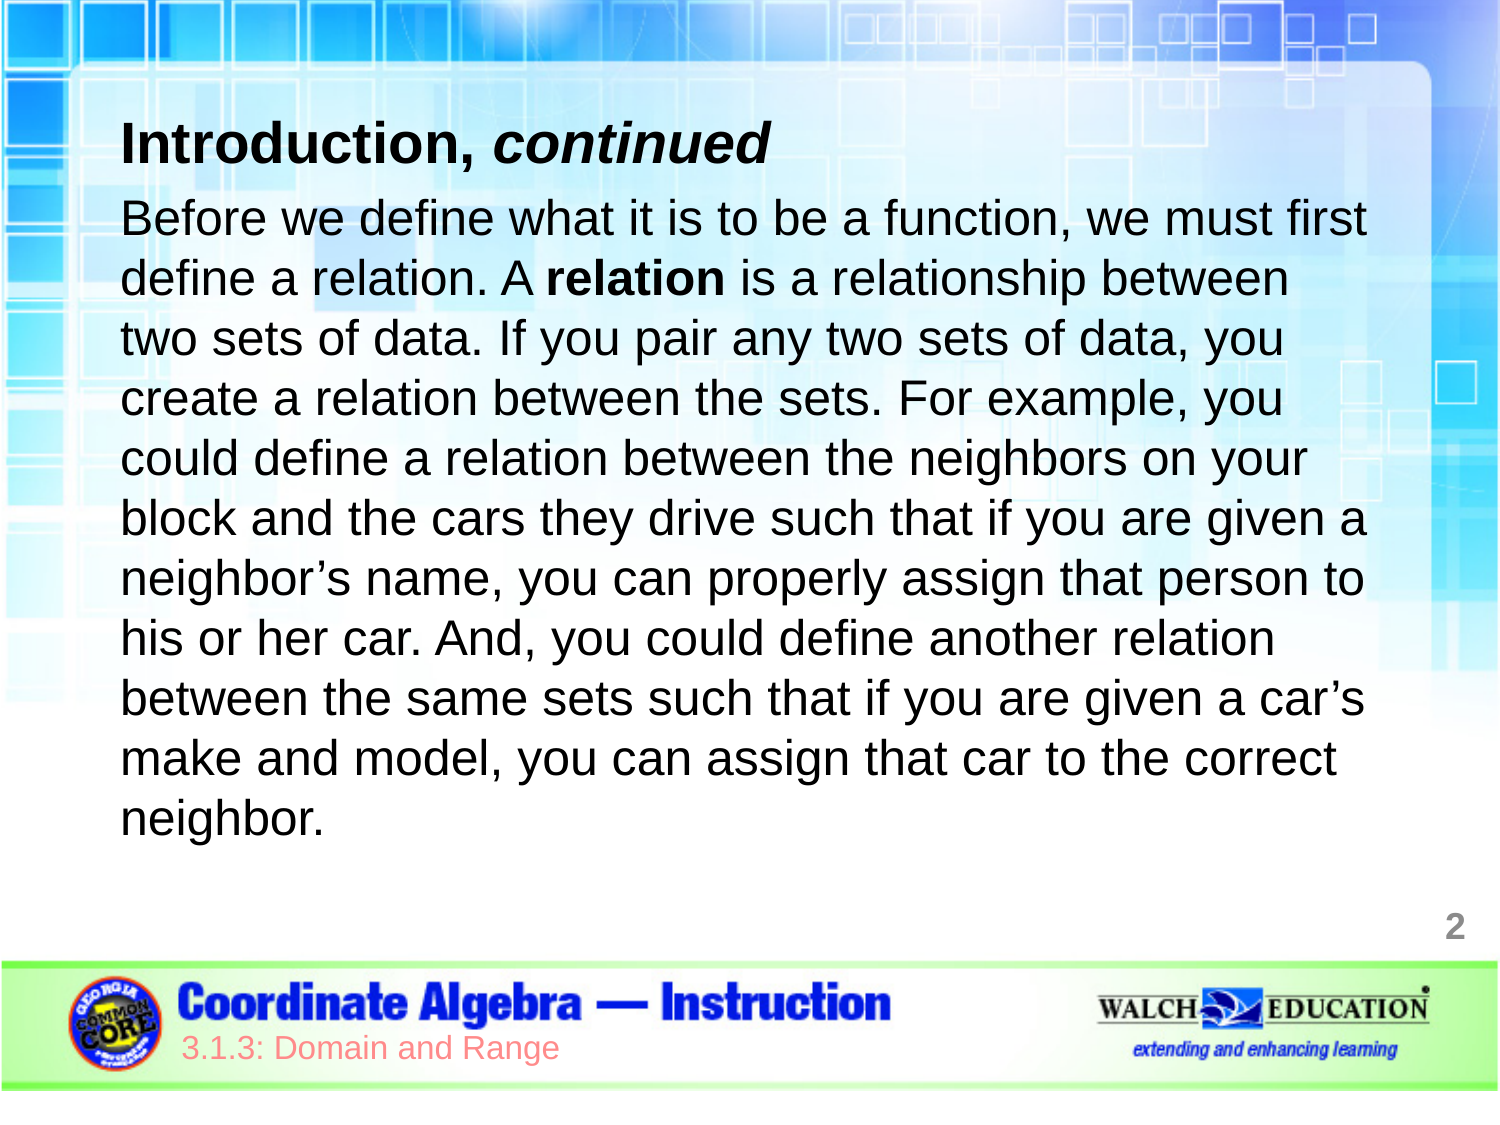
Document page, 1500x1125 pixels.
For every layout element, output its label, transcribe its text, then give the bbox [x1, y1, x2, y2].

picture [1, 0, 1500, 1091]
subtitle Introduction, continued Before we define what it is to be a function, we must first define a relation. A relation is a relationship between two sets of data. If you pair any two sets of data, you create a relation between the sets. For example, you could define a relation between the neighbors on your block and the cars they drive such that if you are given a neighbor’s name, you can properly assign that person to his or her car. And, you could define another relation between the same sets such that if you are given a car’s make and model, you can assign that car to the correct neighbor. [105, 97, 1389, 918]
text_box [1051, 593, 1084, 649]
slide_number 2 [1361, 901, 1481, 949]
footer 3.1.3: Domain and Range [166, 1024, 1080, 1069]
